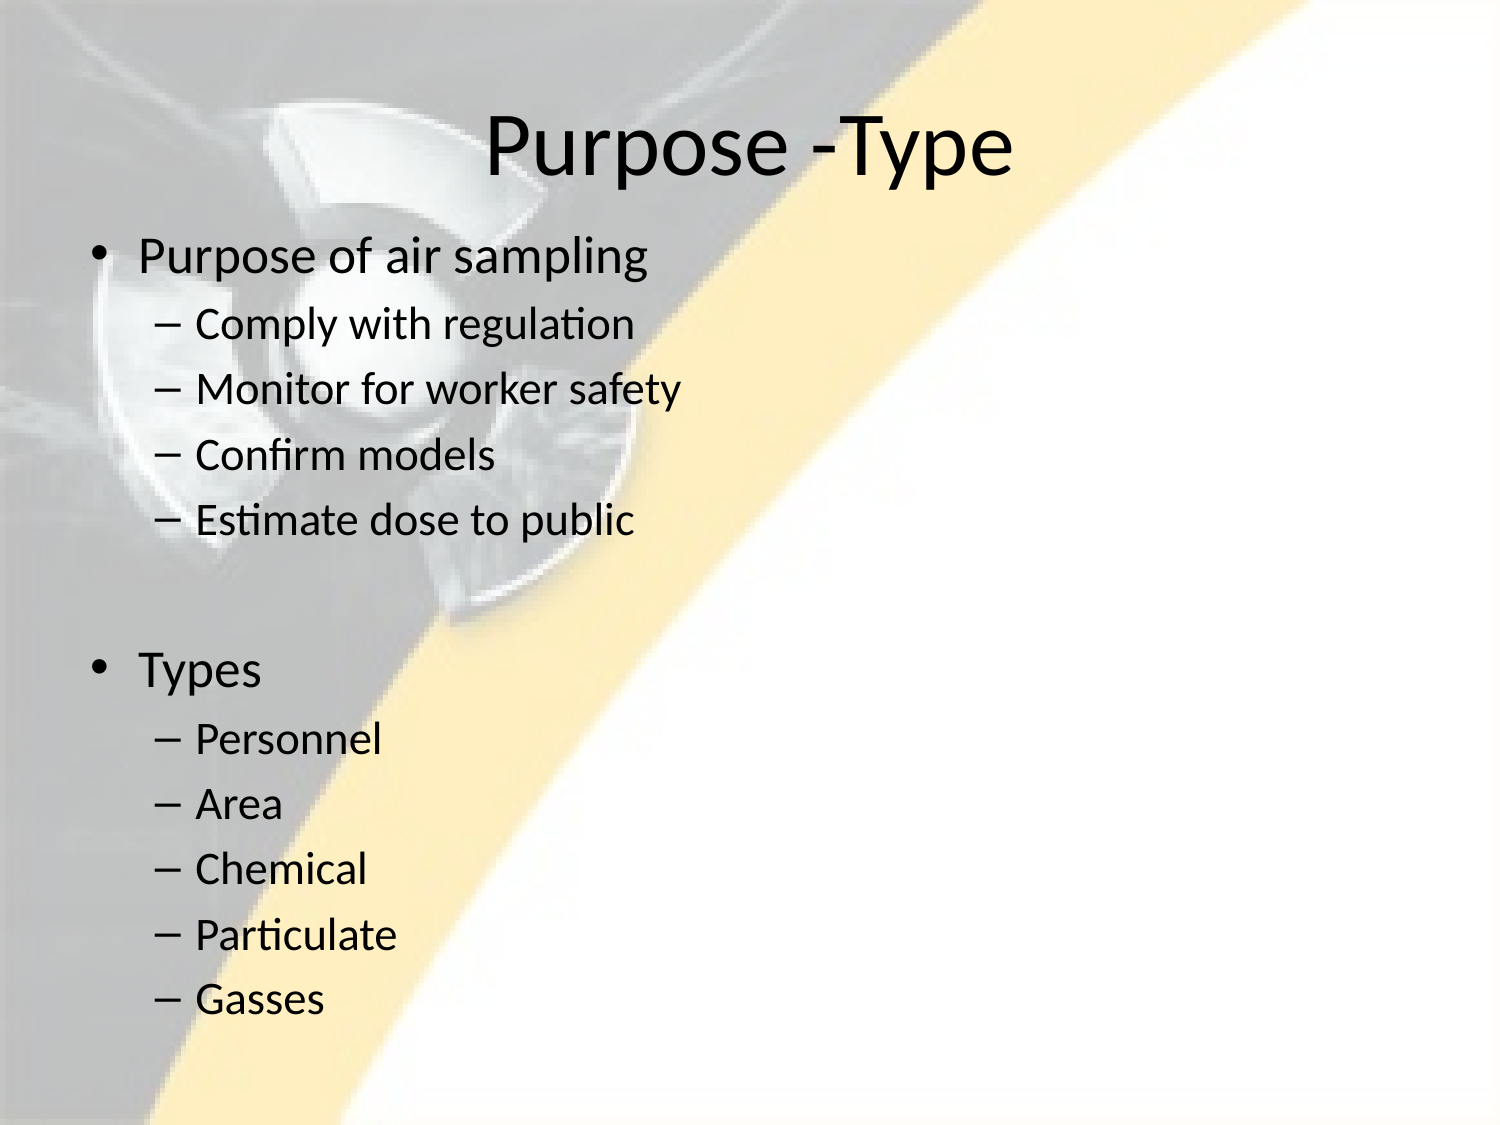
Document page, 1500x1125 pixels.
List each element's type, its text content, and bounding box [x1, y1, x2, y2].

title Purpose -Type [75, 45, 1425, 212]
list Purpose of air sampling Comply with regulation Monitor for worker safety Confirm models Estimate dose to public Types Personnel Area Chemical Particulate Gasses [75, 212, 1425, 1038]
